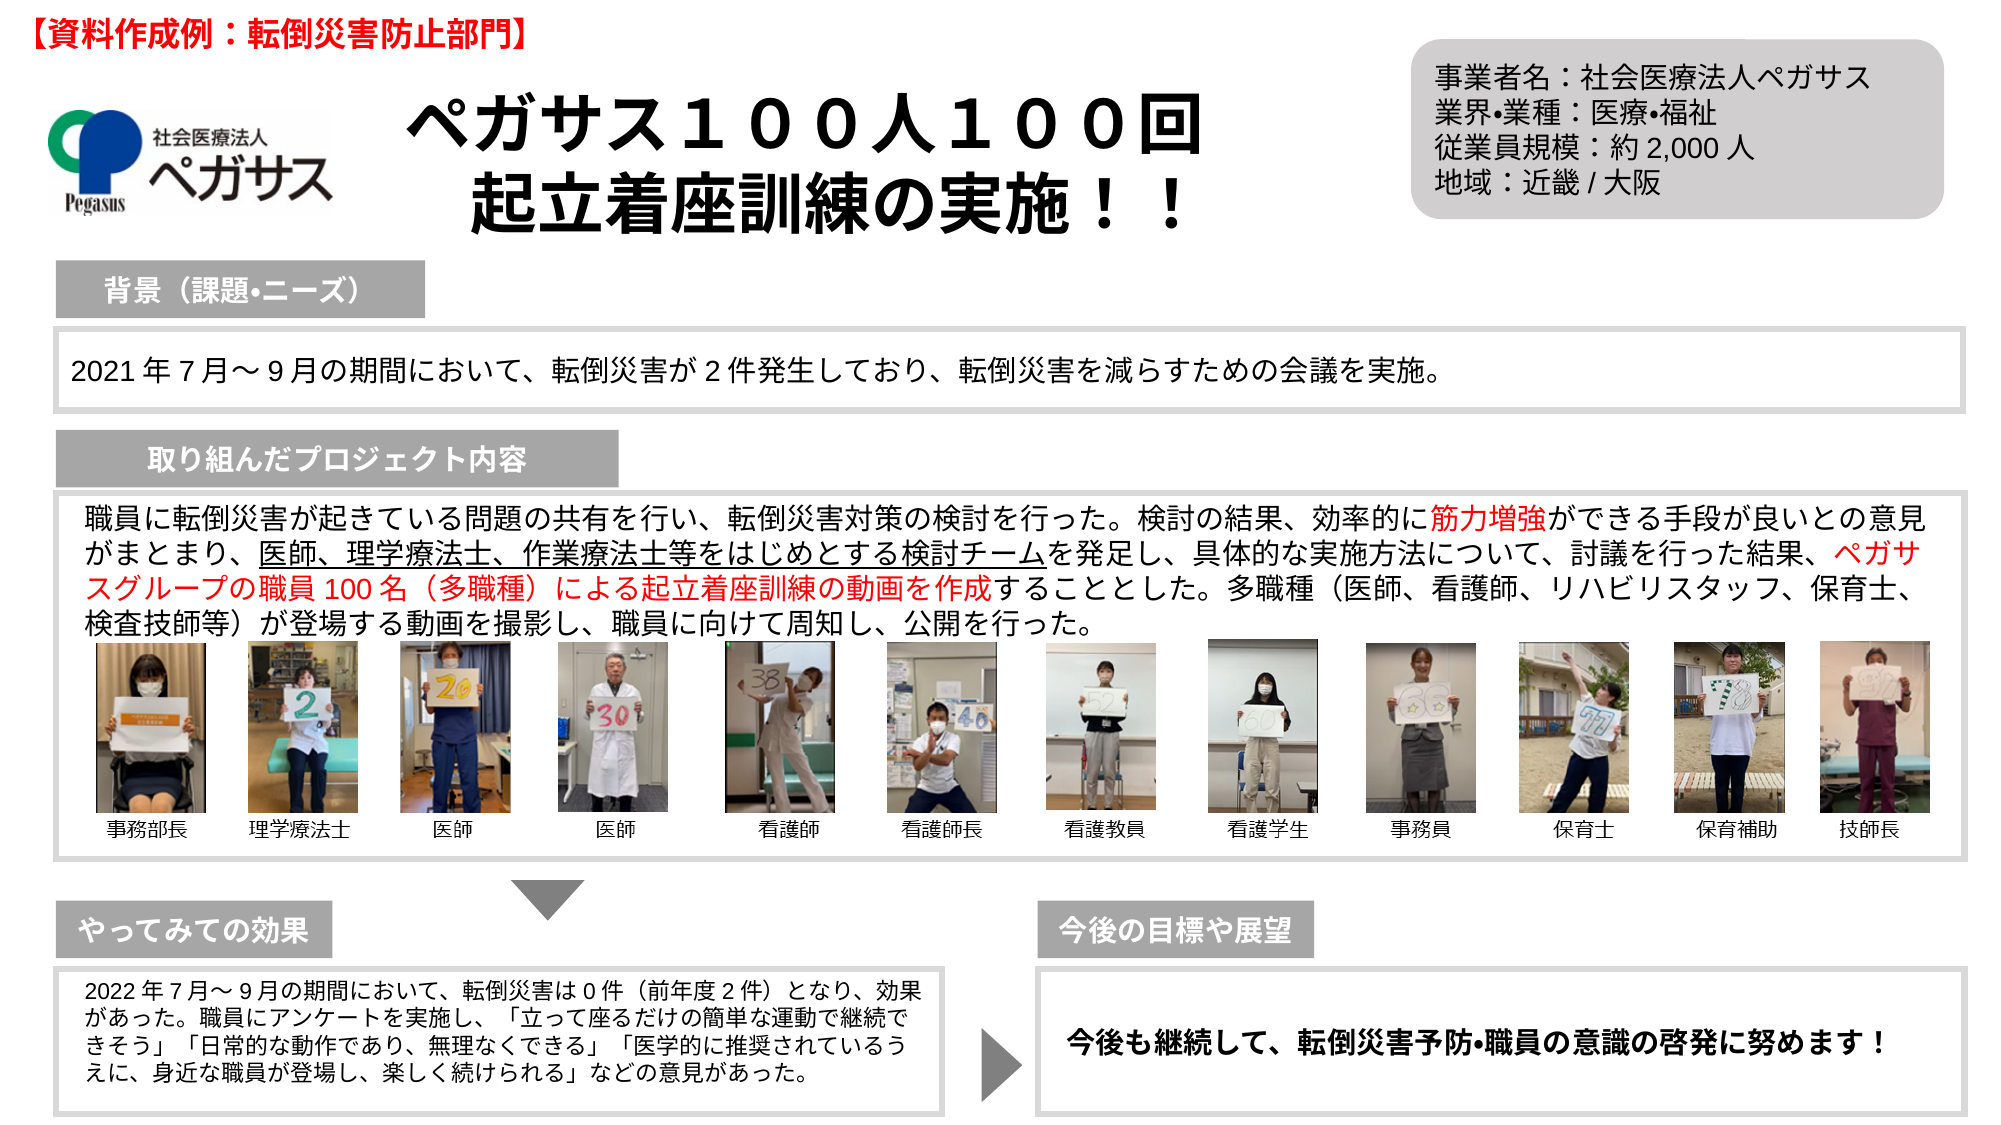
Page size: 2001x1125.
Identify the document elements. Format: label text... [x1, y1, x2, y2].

text_box やってみての効果 [55, 900, 333, 959]
text_box 取り組んだプロジェクト内容 [55, 429, 620, 488]
picture [47, 110, 333, 216]
text_box 今後も継続して、転倒災害予防・職員の意識の啓発に努めます！ [1037, 968, 1966, 1115]
text_box 2022年7月～9月の期間において、転倒災害は0件（前年度2件）となり、効果があった。職員にアンケートを実施し、「立って座るだけの簡単な運動で継続できそう」「日常的な動作であり、無理なくできる」「医学的に推奨されているうえに、身近な職員が登場し、楽しく続けられる」などの意見があった。 [55, 968, 943, 1115]
text_box ペガサス１００人１００回 起立着座訓練の実施！！ [289, 104, 1387, 221]
text_box [980, 1025, 1024, 1105]
text_box 2021年7月～9月の期間において、転倒災害が2件発生しており、転倒災害を減らすための会議を実施。 [55, 328, 1964, 411]
text_box 事業者名：社会医療法人ペガサス 業界・業種：医療・福祉 従業員規模：約2,000人 地域：近畿/大阪 [1409, 38, 1946, 221]
text_box 職員に転倒災害が起きている問題の共有を行い、転倒災害対策の検討を行った。検討の結果、効率的に筋力増強ができる手段が良いとの意見がまとまり、医師、理学療法士、作業療法士等をはじめとする検討チームを発足し、具体的な実施方法について、討議を行った結果、ペガサスグループの職員100名（多職種）による起立着座訓練の動画を作成することとした。多職種（医師、看護師、リハビリスタッフ、保育士、検査技師等）が登場する動画を撮影し、職員に向けて周知し、公開を行った。 [55, 492, 1966, 860]
text_box 【資料作成例：転倒災害防止部門】 [0, 0, 876, 68]
text_box 今後の目標や展望 [1037, 900, 1315, 959]
text_box 背景（課題・ニーズ） [55, 259, 426, 319]
picture [71, 639, 1937, 857]
text_box [508, 879, 588, 923]
